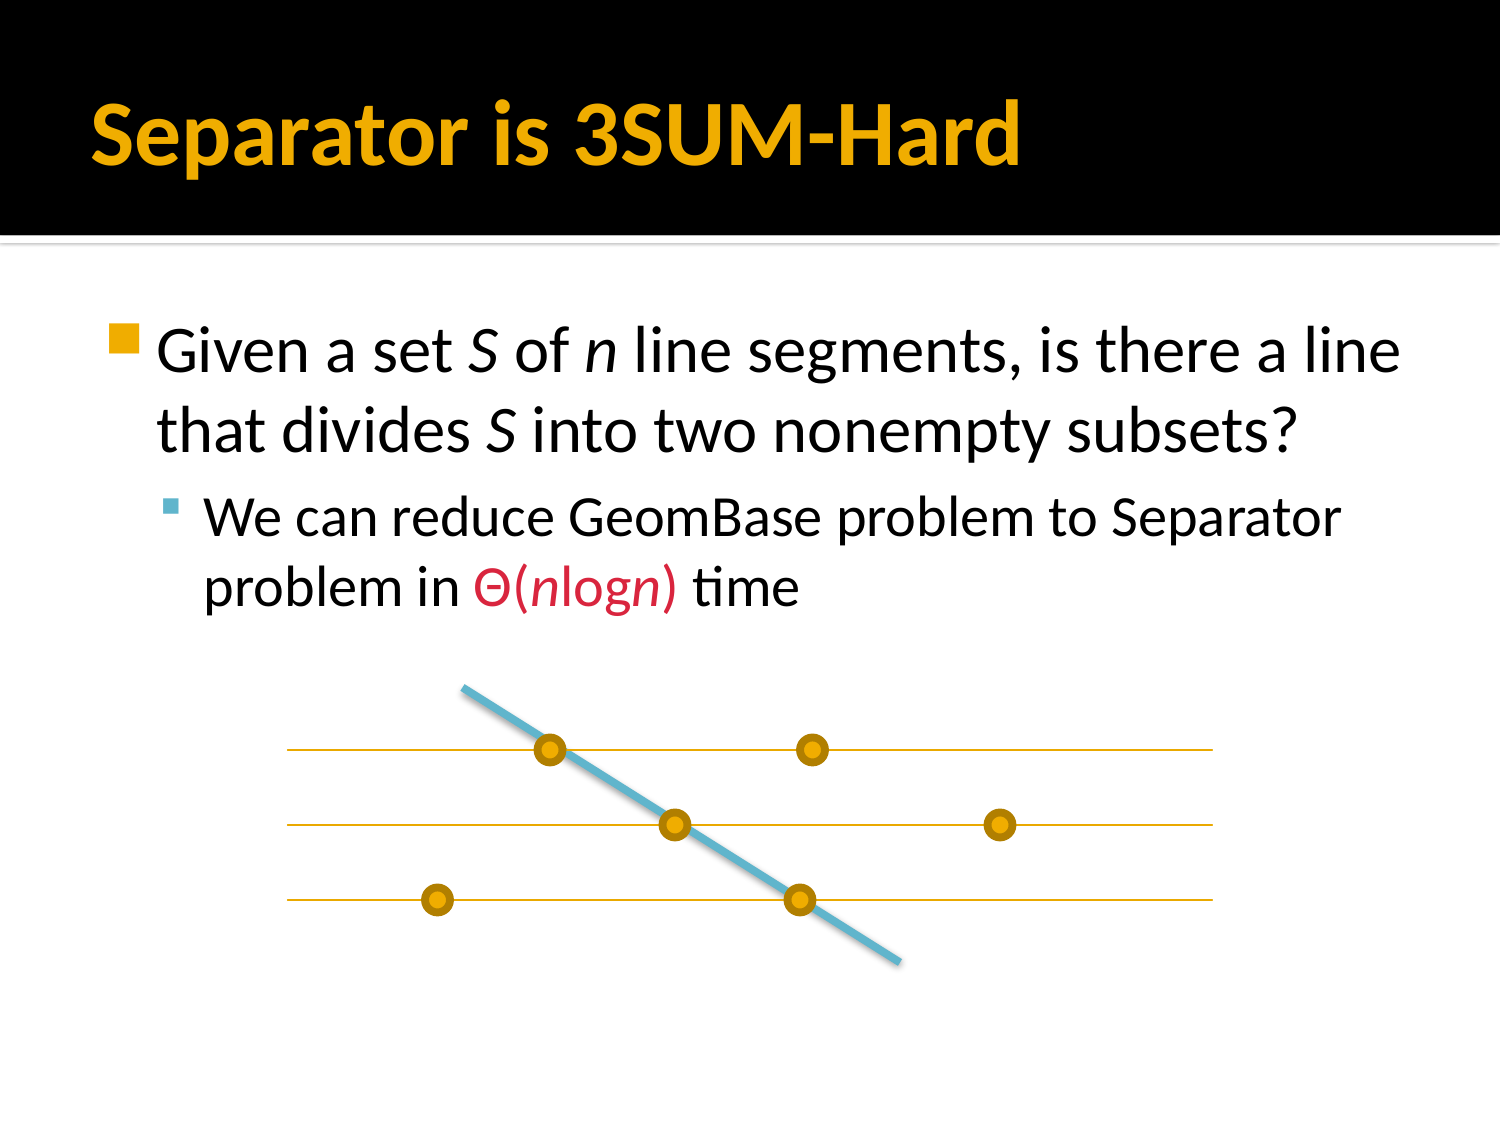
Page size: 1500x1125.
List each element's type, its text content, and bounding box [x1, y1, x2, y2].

text_box [985, 833, 1015, 842]
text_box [462, 908, 900, 963]
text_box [462, 758, 900, 824]
text_box [421, 883, 454, 899]
list Given a set S of n line segments, is there a line that divides S into two nonempty subsets? We can reduce GeomBase problem to Separator problem in Θ(nlogn) time [75, 291, 1425, 1050]
text_box [423, 908, 452, 917]
title Separator is 3SUM-Hard [75, 25, 1425, 231]
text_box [462, 687, 900, 749]
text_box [462, 833, 900, 899]
text_box [983, 808, 1017, 824]
